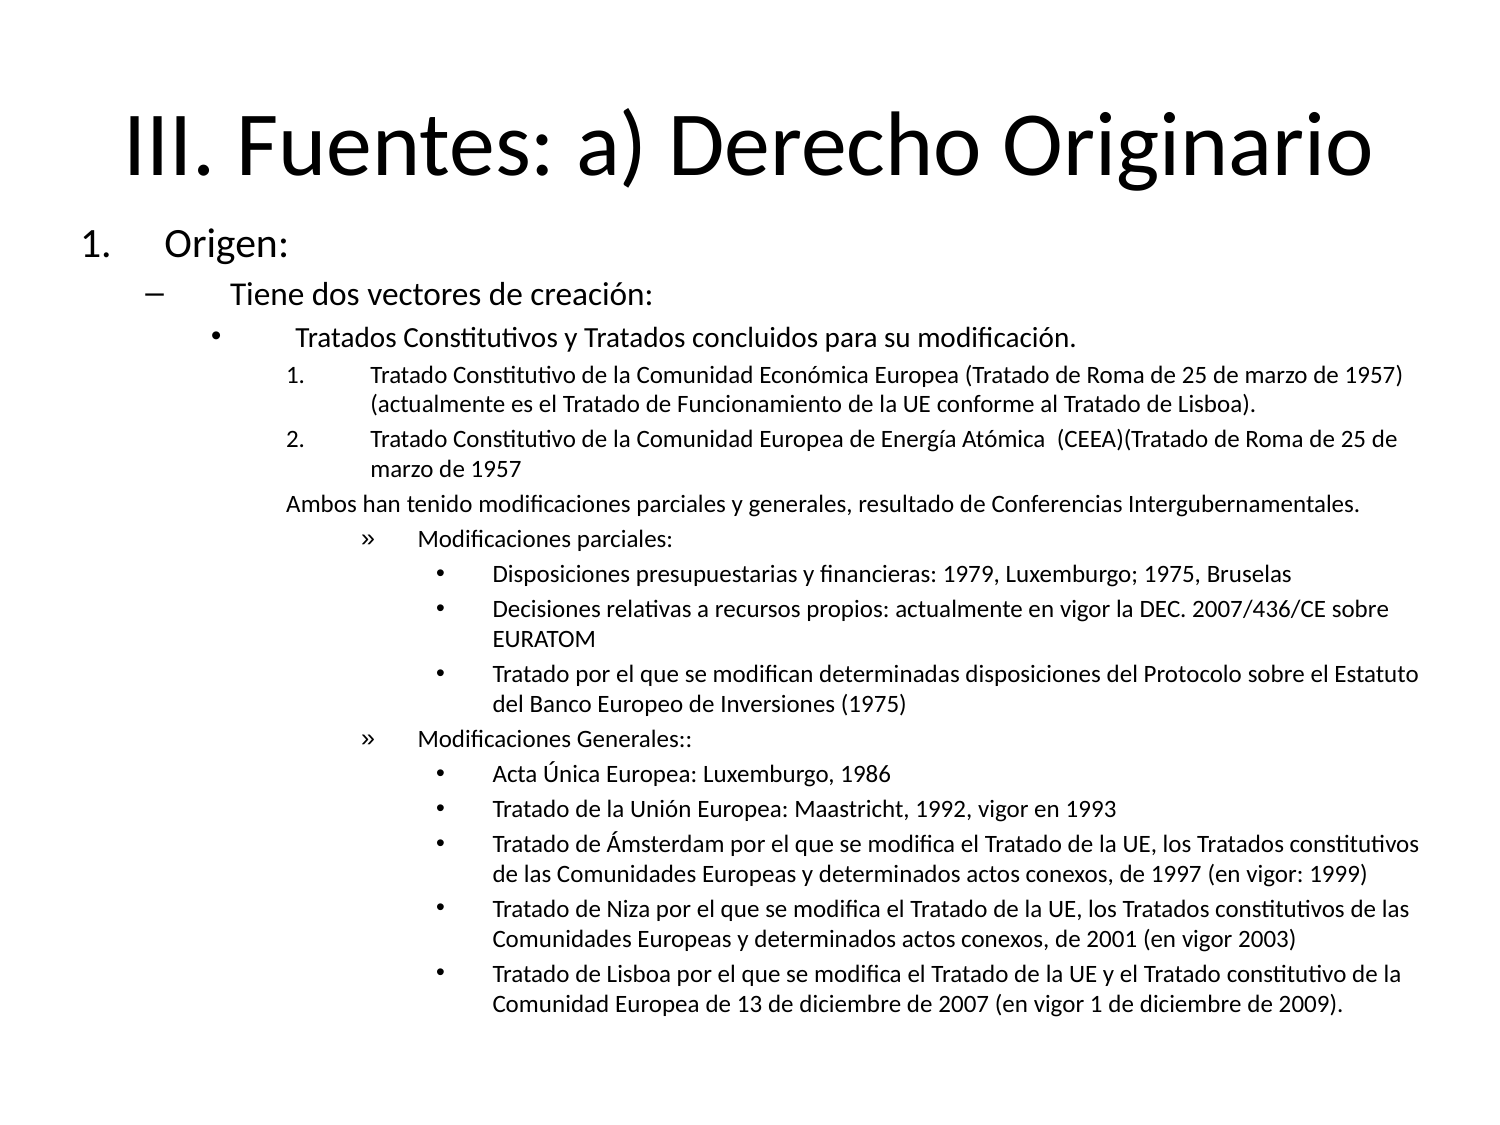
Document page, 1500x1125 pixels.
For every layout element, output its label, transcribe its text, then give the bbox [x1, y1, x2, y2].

title III. Fuentes: a) Derecho Originario [75, 45, 1425, 208]
list Origen: Tiene dos vectores de creación: Tratados Constitutivos y Tratados concluidos para su modificación. Tratado Constitutivo de la Comunidad Económica Europea (Tratado de Roma de 25 de marzo de 1957) (actualmente es el Tratado de Funcionamiento de la UE conforme al Tratado de Lisboa). Tratado Constitutivo de la Comunidad Europea de Energía Atómica (CEEA)(Tratado de Roma de 25 de marzo de 1957 Ambos han tenido modificaciones parciales y generales, resultado de Conferencias Intergubernamentales. Modificaciones parciales: Disposiciones presupuestarias y financieras: 1979, Luxemburgo; 1975, Bruselas Decisiones relativas a recursos propios: actualmente en vigor la DEC. 2007/436/CE sobre EURATOM Tratado por el que se modifican determinadas disposiciones del Protocolo sobre el Estatuto del Banco Europeo de Inversiones (1975) Modificaciones Generales:: Acta Única Europea: Luxemburgo, 1986 Tratado de la Unión Europea: Maastricht, 1992, vigor en 1993 Tratado de Ámsterdam por el que se modifica el Tratado de la UE, los Tratados constitutivos de las Comunidades Europeas y determinados actos conexos, de 1997 (en vigor: 1999) Tratado de Niza por el que se modifica el Tratado de la UE, los Tratados constitutivos de las Comunidades Europeas y determinados actos conexos, de 2001 (en vigor 2003) Tratado de Lisboa por el que se modifica el Tratado de la UE y el Tratado constitutivo de la Comunidad Europea de 13 de diciembre de 2007 (en vigor 1 de diciembre de 2009). [64, 208, 1447, 1047]
